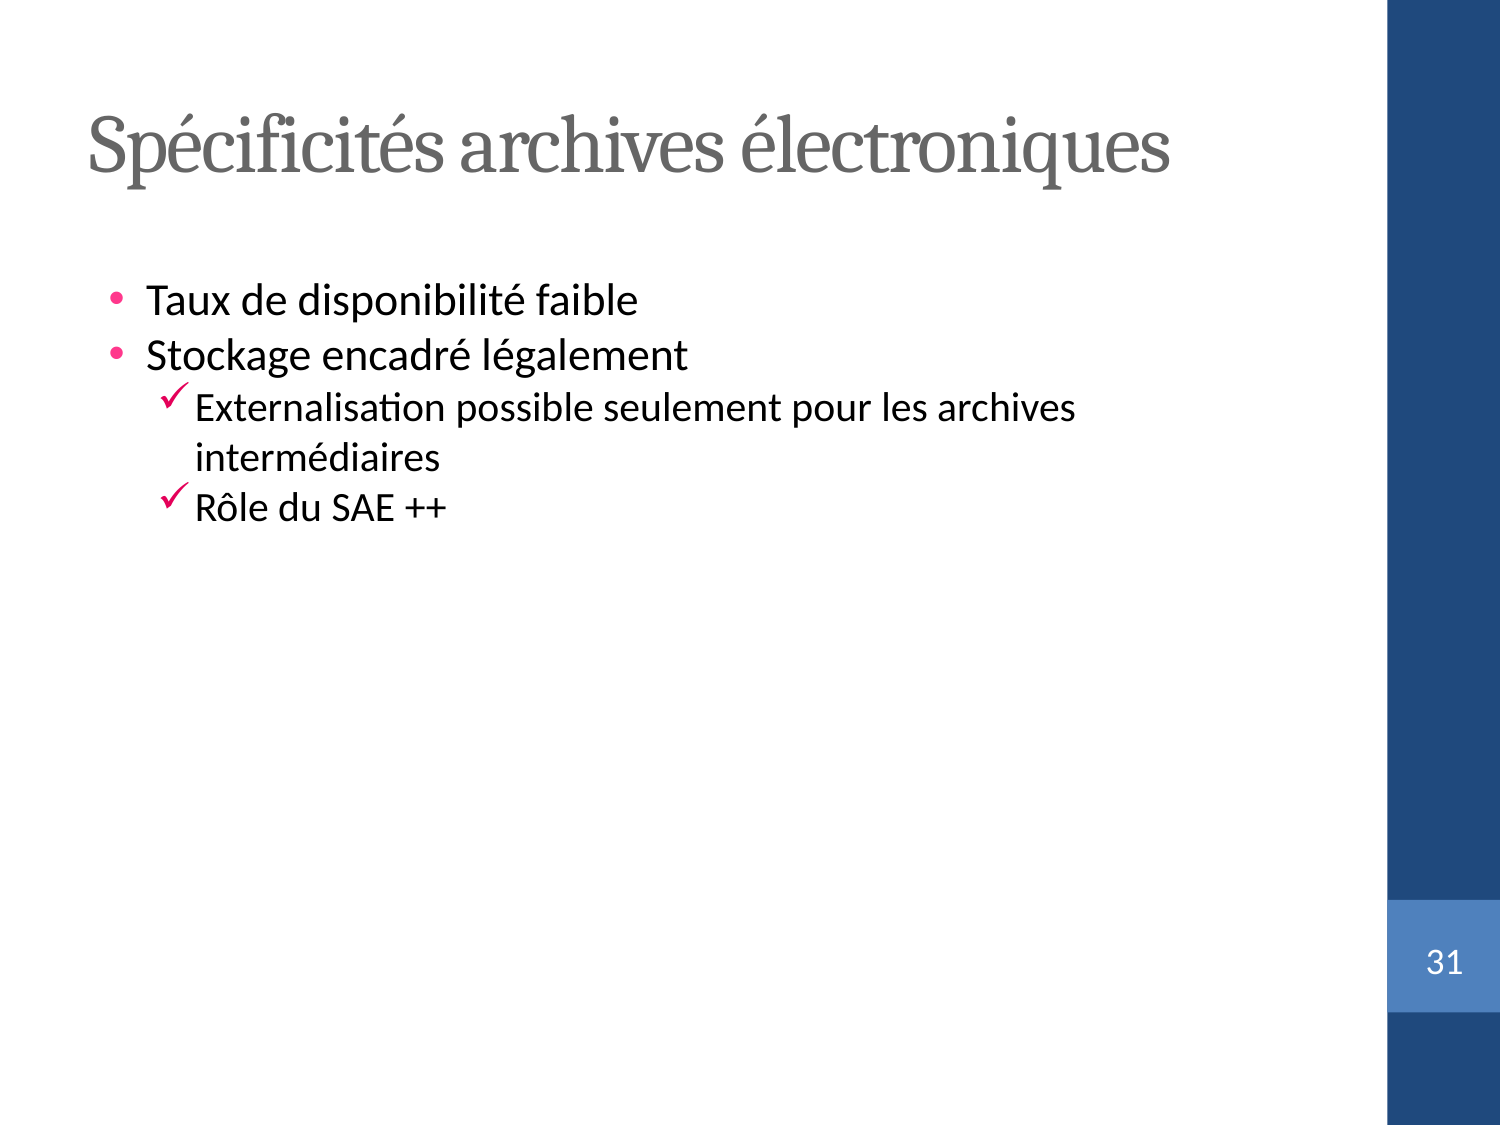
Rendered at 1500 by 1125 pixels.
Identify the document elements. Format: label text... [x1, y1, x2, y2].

text_box <numéro> [1399, 926, 1490, 992]
text_box Taux de disponibilité faible Stockage encadré légalement Externalisation possible seulement pour les archives intermédiaires Rôle du SAE ++ [74, 262, 1325, 1050]
text_box Spécificités archives électroniques [74, 45, 1325, 233]
